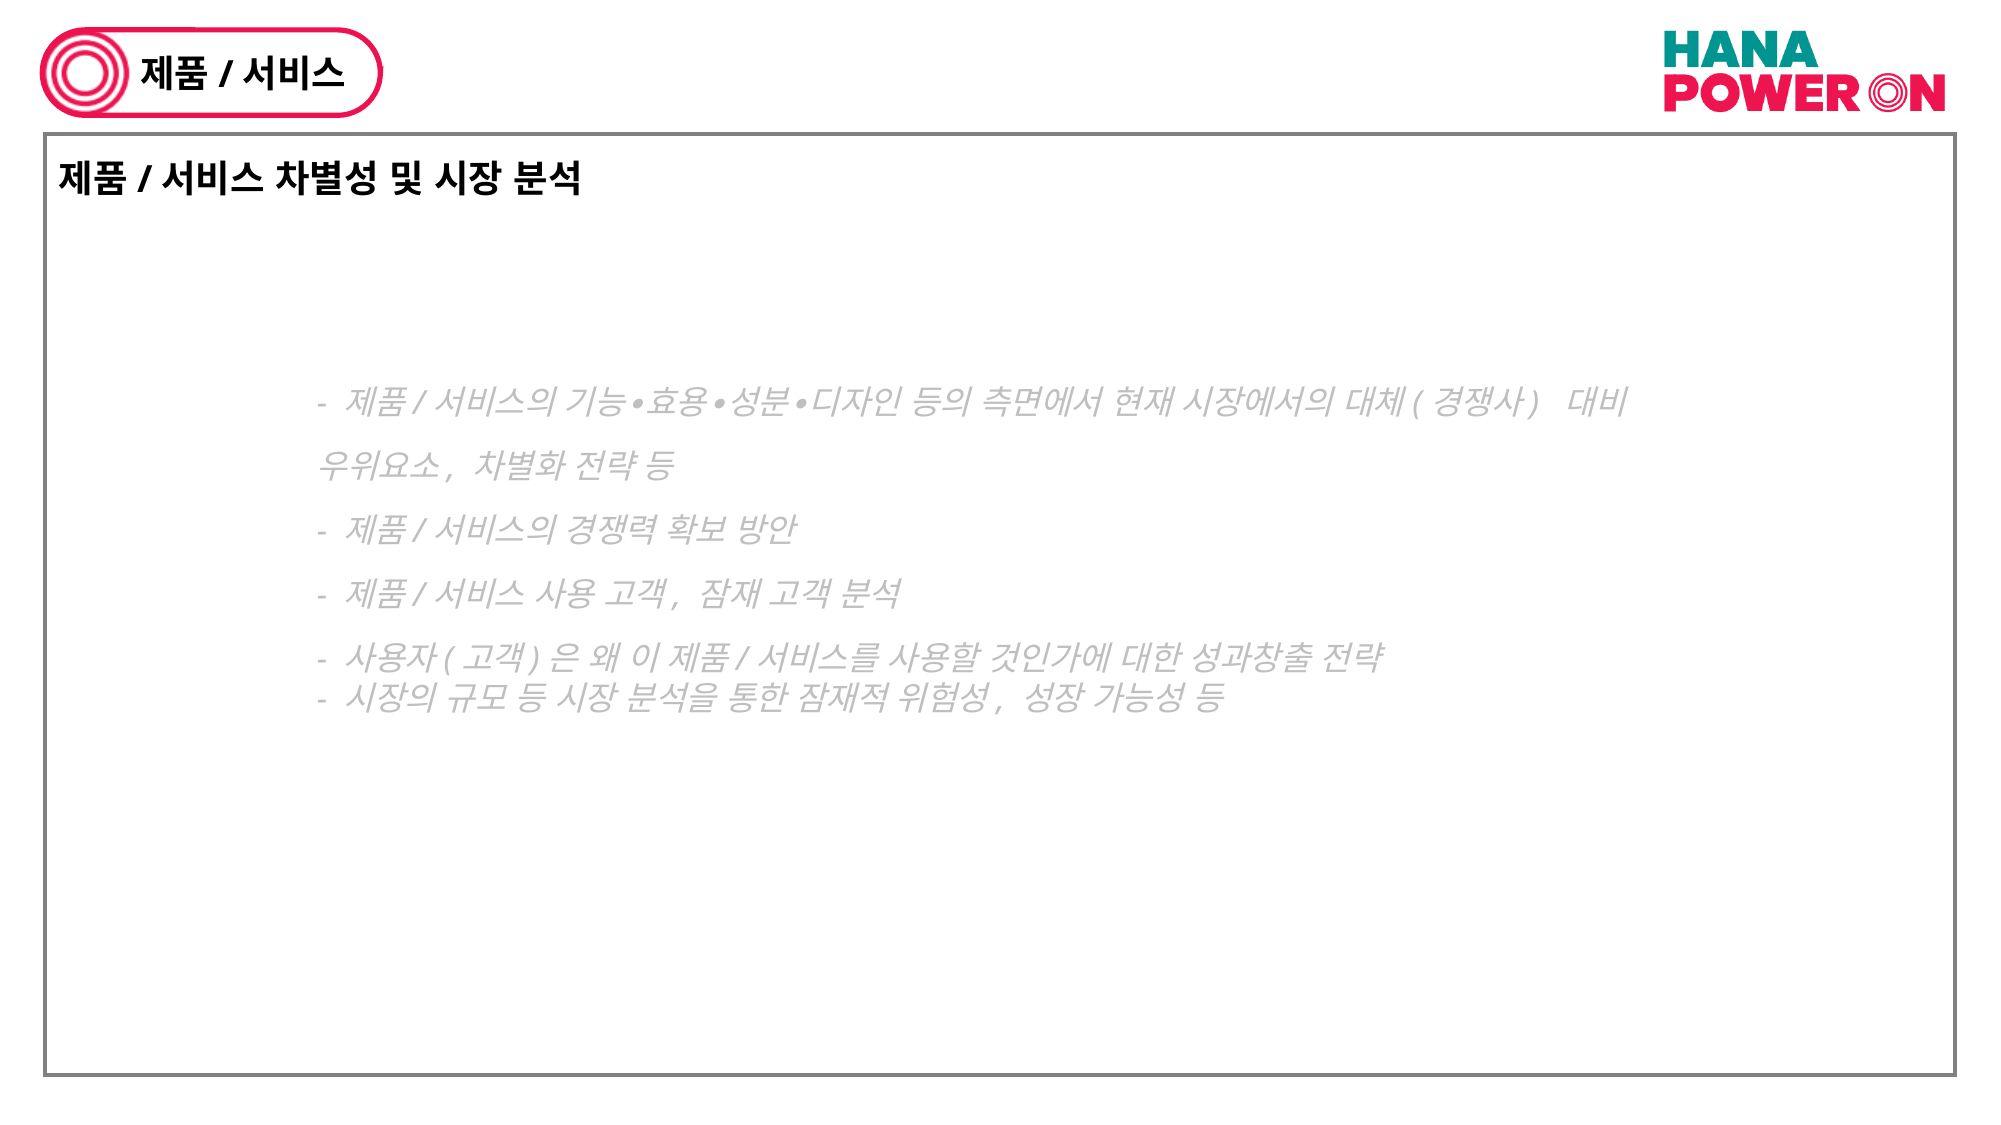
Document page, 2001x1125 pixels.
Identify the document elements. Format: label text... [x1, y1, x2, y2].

picture [1648, 22, 1962, 116]
text_box [41, 28, 382, 117]
text_box 제품/서비스 차별성 및 시장 분석 [44, 147, 726, 208]
picture [39, 22, 132, 126]
text_box - 제품/서비스의 기능∙효용∙성분∙디자인 등의 측면에서 현재 시장에서의 대체(경쟁사) 대비 우위요소, 차별화 전략 등 - 제품/서비스의 경쟁력 확보 방안 - 제품/서비스 사용 고객, 잠재 고객 분석 - 사용자(고객)은 왜 이 제품/서비스를 사용할 것인가에 대한 성과창출 전략 - 시장의 규모 등 시장 분석을 통한 잠재적 위험성, 성장 가능성 등 [302, 350, 1698, 725]
